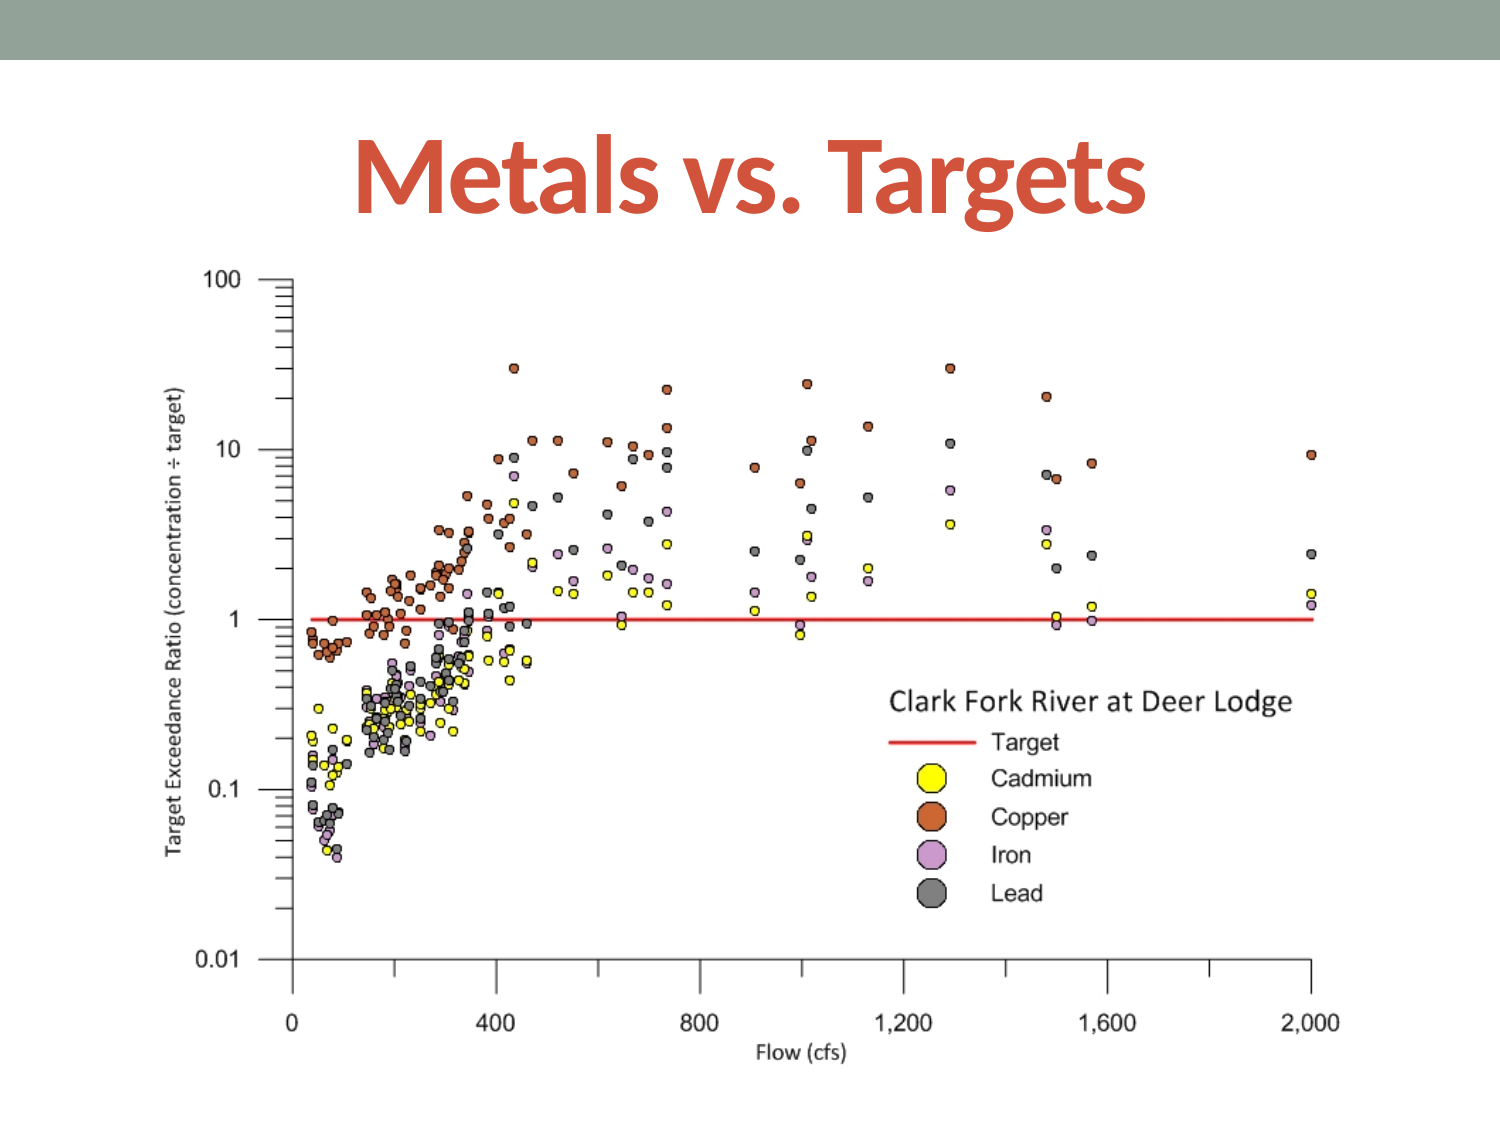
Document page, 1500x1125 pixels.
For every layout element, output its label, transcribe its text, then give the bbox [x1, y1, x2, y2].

title Metals vs. Targets [75, 87, 1425, 250]
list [158, 266, 1342, 1067]
